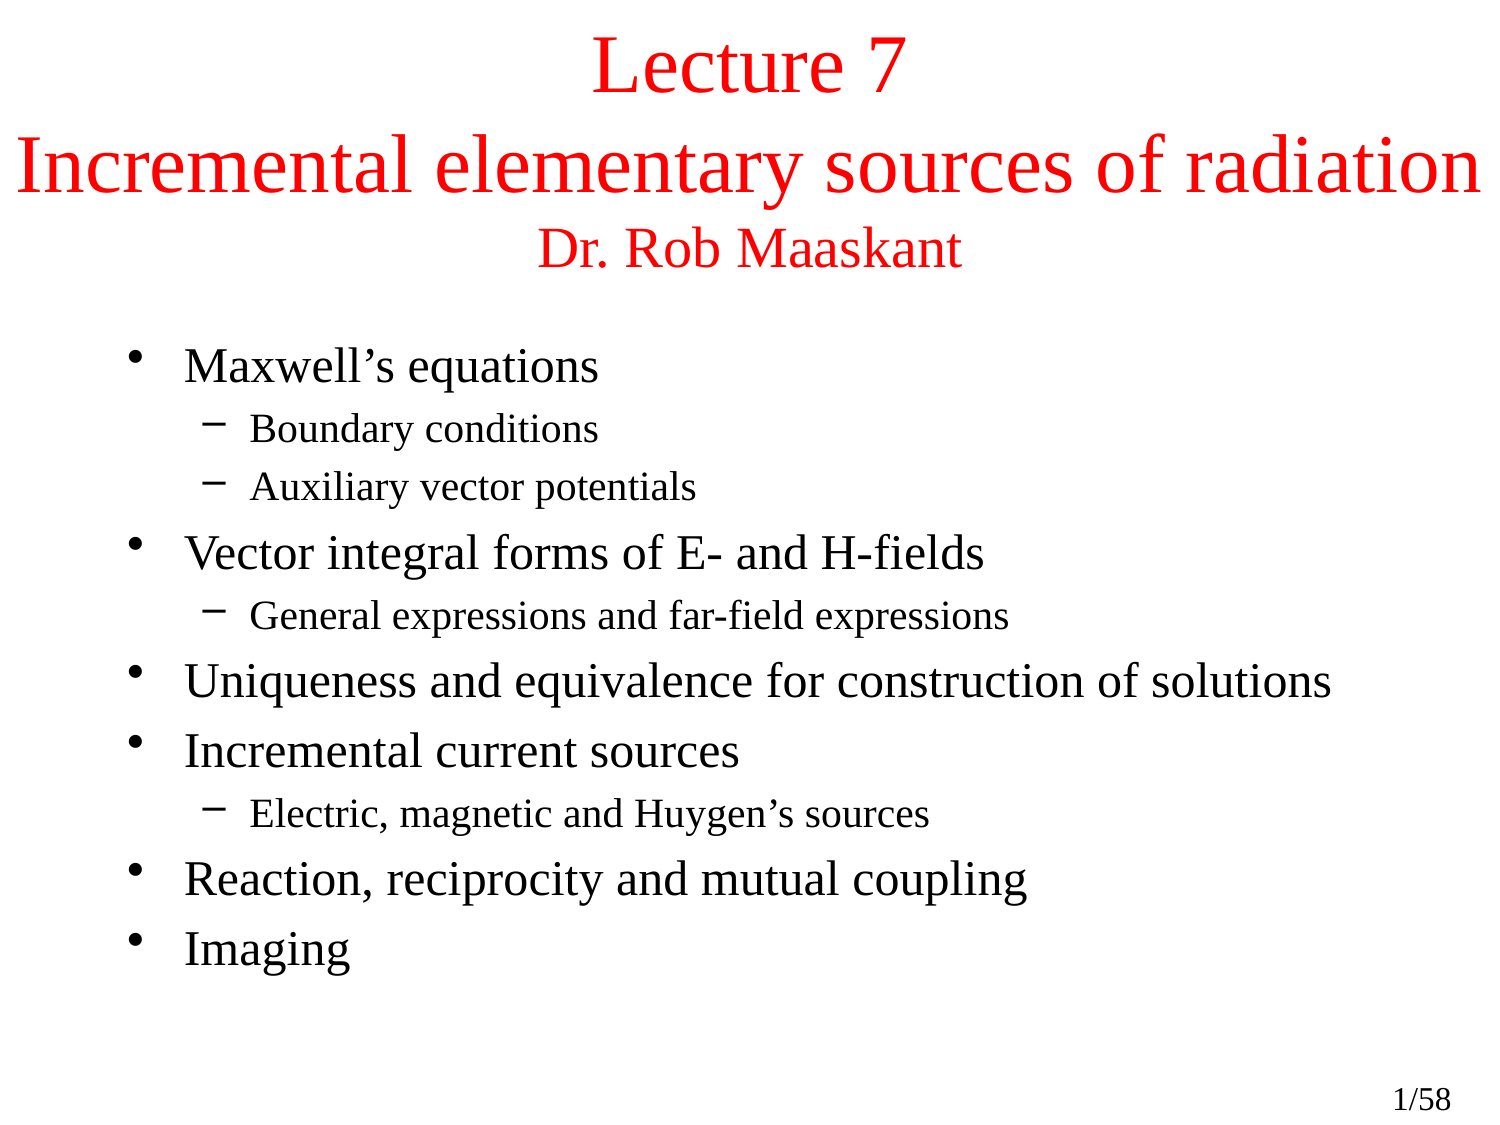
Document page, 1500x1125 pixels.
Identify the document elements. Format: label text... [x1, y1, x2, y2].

title Lecture 7 Incremental elementary sources of radiation Dr. Rob Maaskant [0, 99, 1500, 288]
list Maxwell’s equations Boundary conditions Auxiliary vector potentials Vector integral forms of E- and H-fields General expressions and far-field expressions Uniqueness and equivalence for construction of solutions Incremental current sources Electric, magnetic and Huygen’s sources Reaction, reciprocity and mutual coupling Imaging [112, 324, 1388, 1001]
